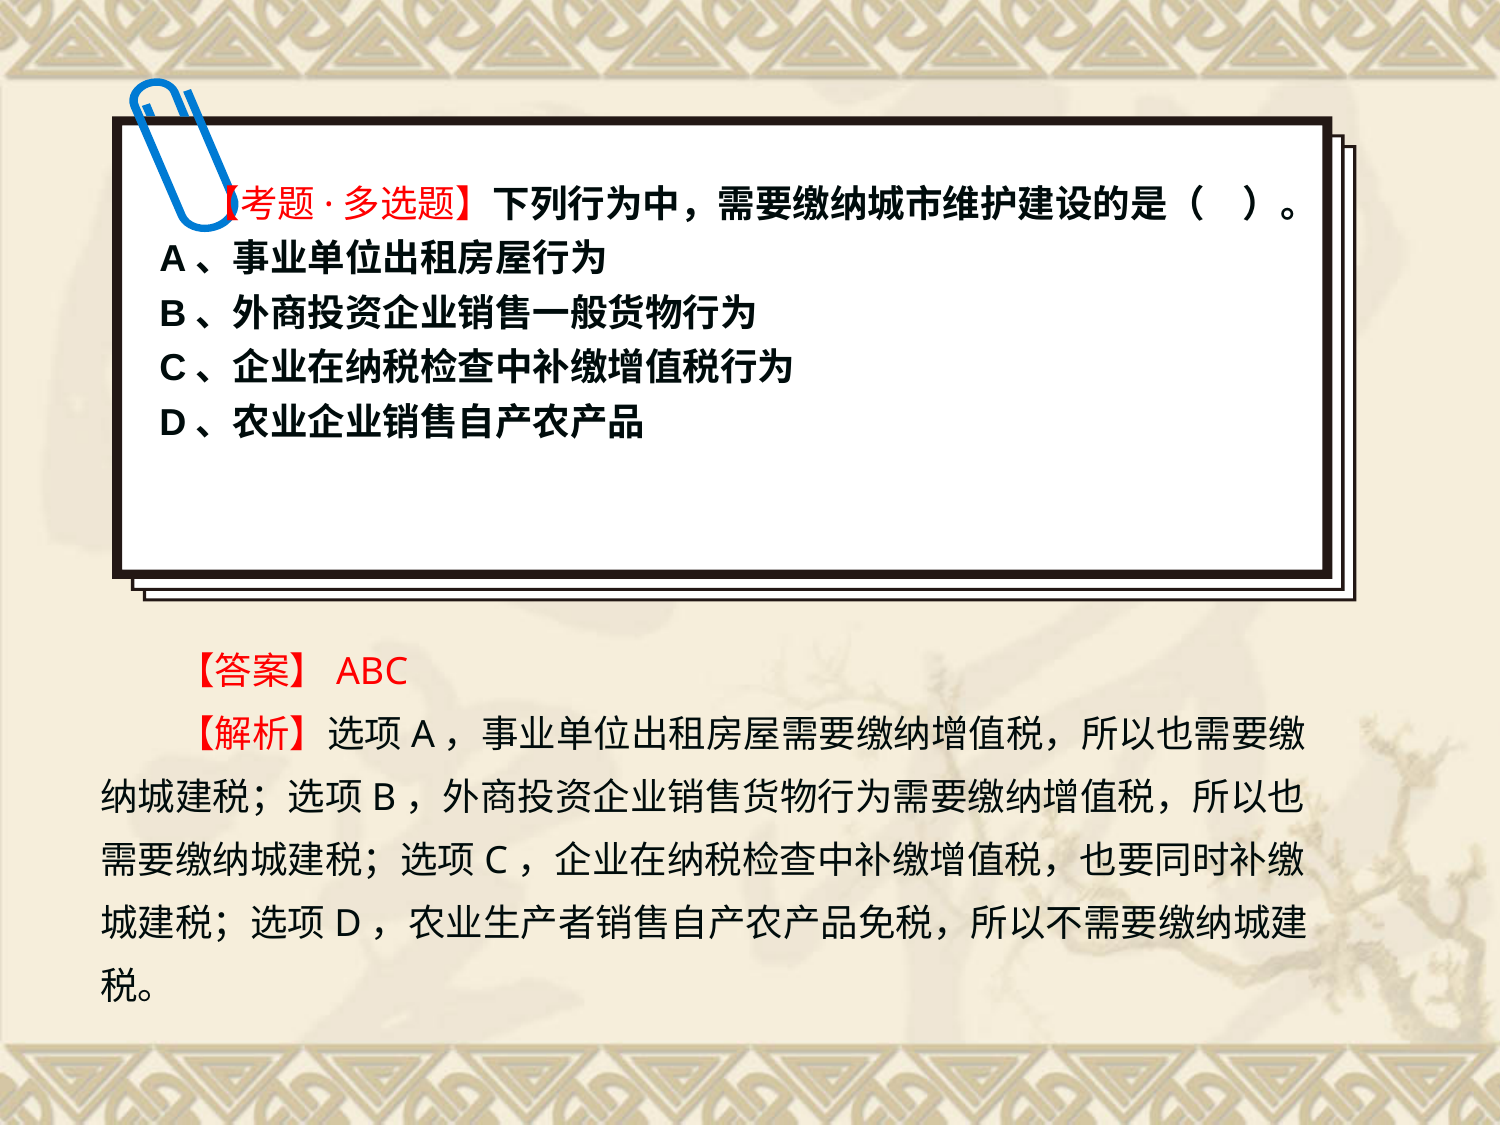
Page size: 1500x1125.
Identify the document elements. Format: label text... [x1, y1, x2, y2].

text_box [111, 78, 1359, 602]
text_box 【答案】ABC 【解析】选项A，事业单位出租房屋需要缴纳增值税，所以也需要缴纳城建税；选项B，外商投资企业销售货物行为需要缴纳增值税，所以也需要缴纳城建税；选项C，企业在纳税检查中补缴增值税，也要同时补缴城建税；选项D，农业生产者销售自产农产品免税，所以不需要缴纳城建税。 [85, 621, 1357, 1125]
picture [0, 0, 1500, 1125]
